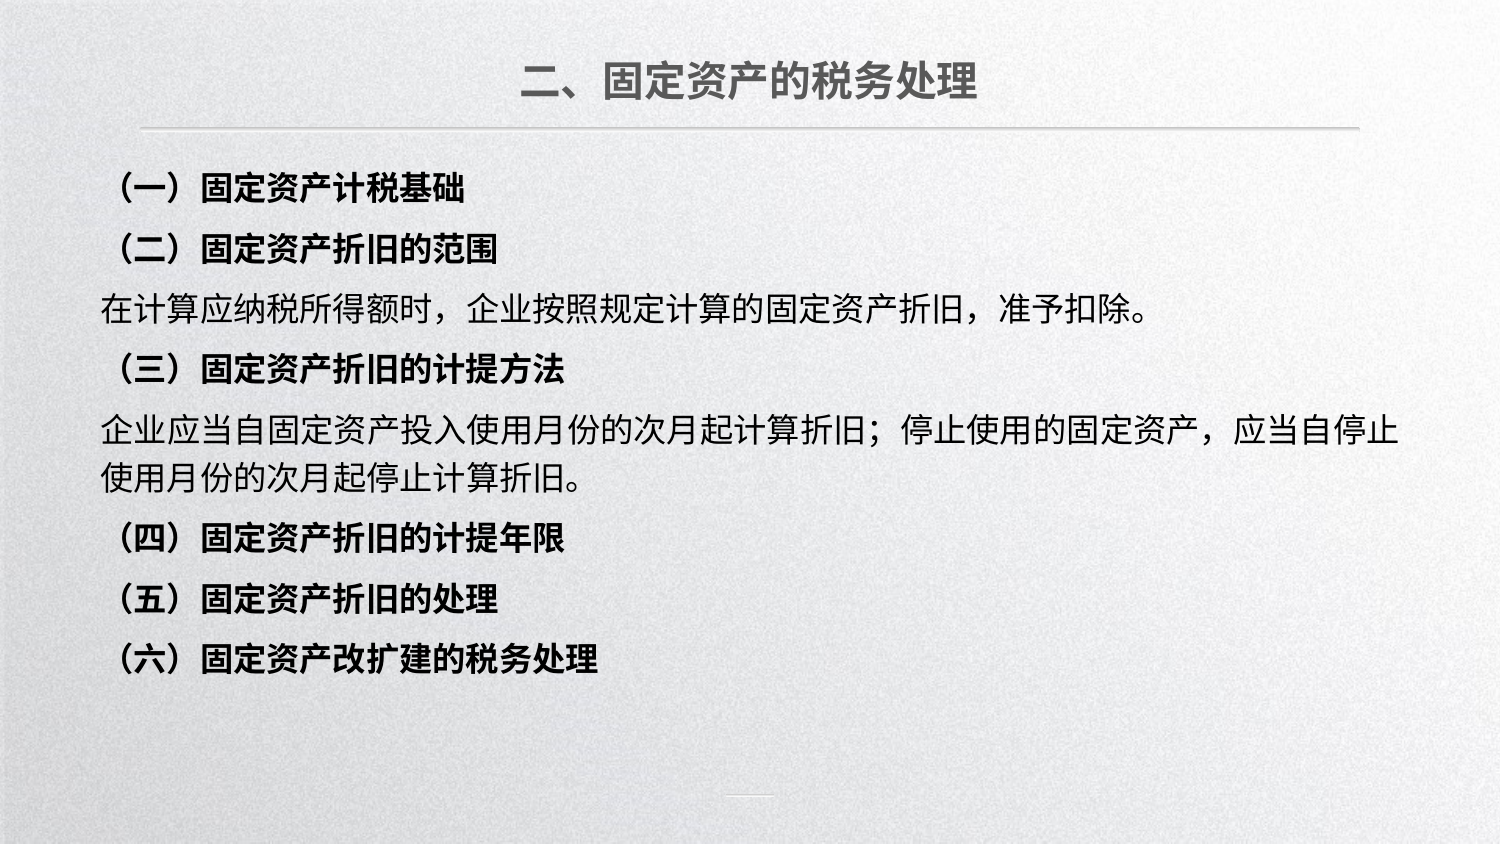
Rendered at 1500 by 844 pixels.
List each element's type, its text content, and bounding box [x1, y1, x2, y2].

text_box 二、固定资产的税务处理 [459, 49, 1038, 111]
text_box （一）固定资产计税基础 （二）固定资产折旧的范围 在计算应纳税所得额时，企业按照规定计算的固定资产折旧，准予扣除。 （三）固定资产折旧的计提方法 企业应当自固定资产投入使用月份的次月起计算折旧；停止使用的固定资产，应当自停止使用月份的次月起停止计算折旧。 （四）固定资产折旧的计提年限 （五）固定资产折旧的处理 （六）固定资产改扩建的税务处理 [100, 159, 1400, 679]
picture [0, 0, 1500, 844]
